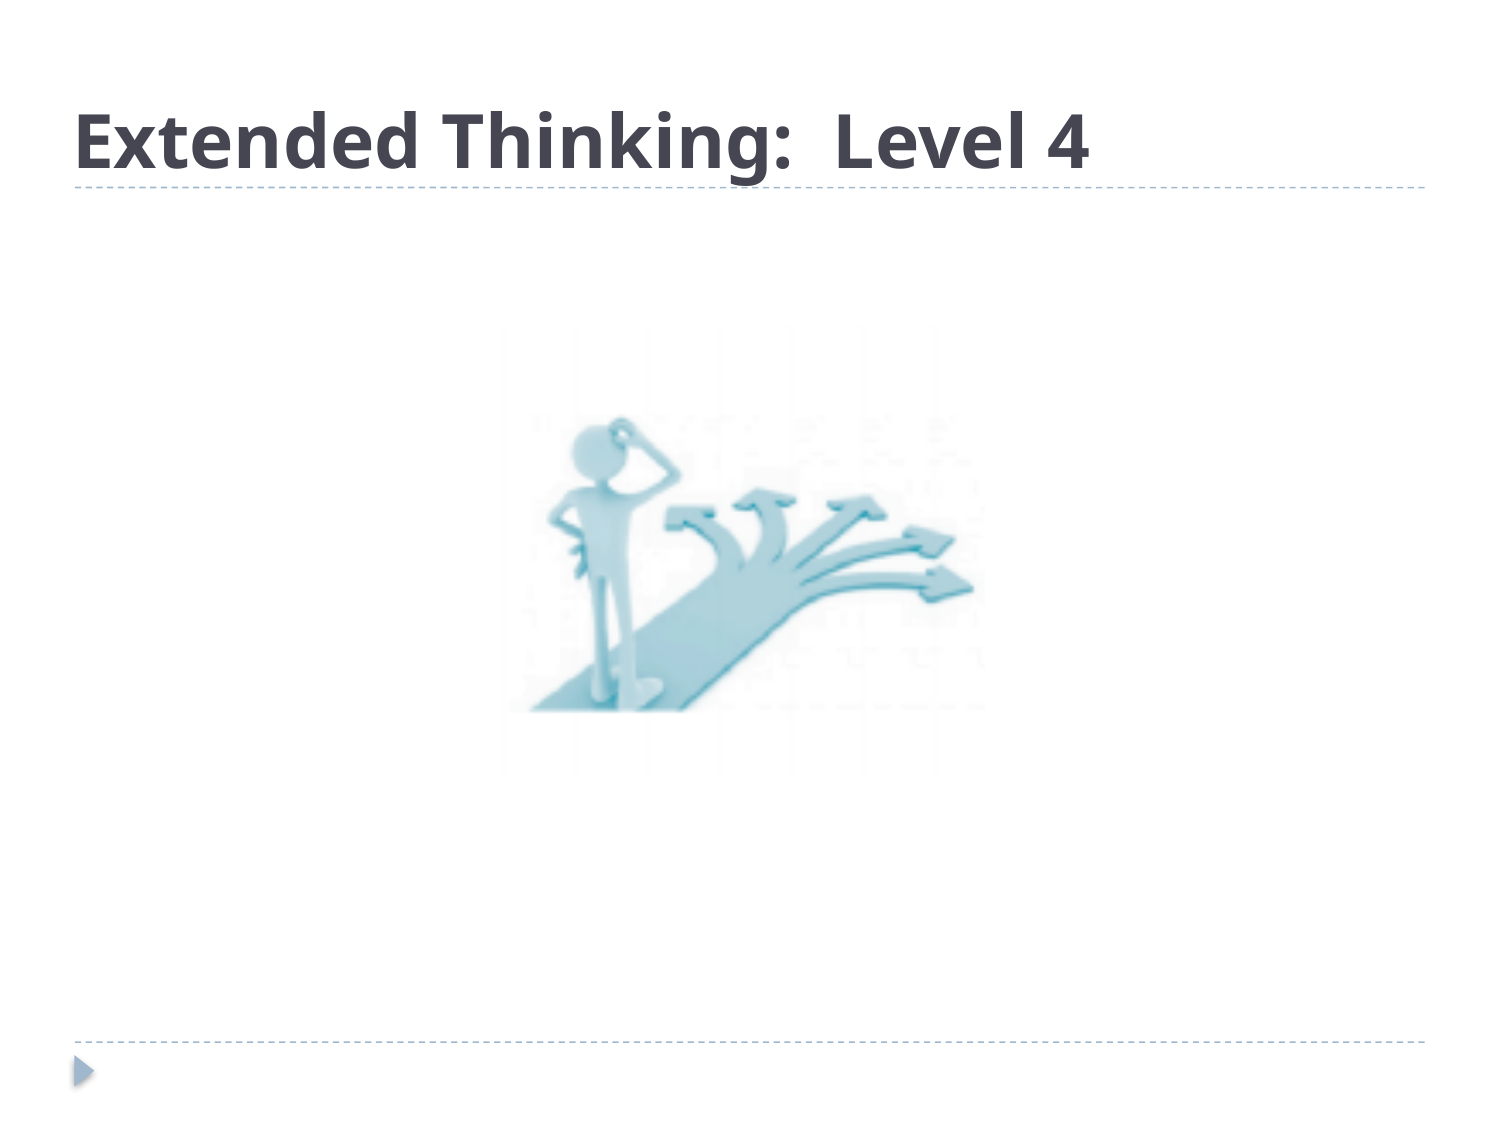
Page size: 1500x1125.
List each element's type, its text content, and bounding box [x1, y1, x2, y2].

picture [349, 324, 985, 776]
title Extended Thinking: Level 4 [37, 24, 1349, 192]
